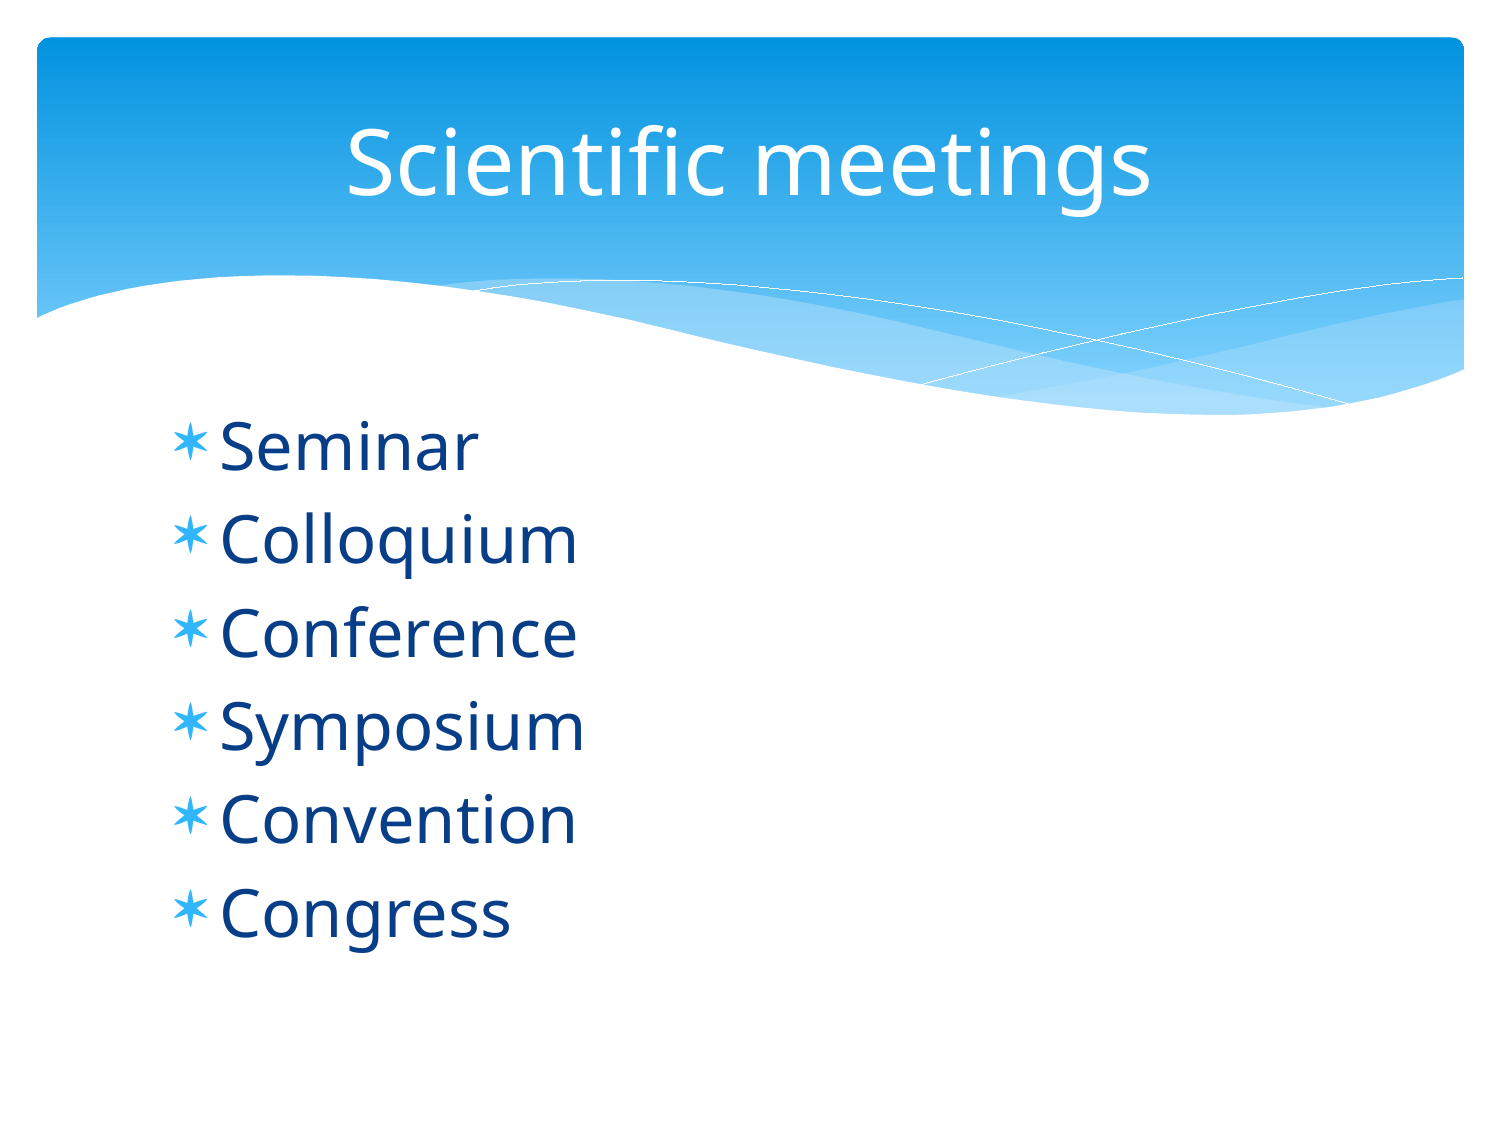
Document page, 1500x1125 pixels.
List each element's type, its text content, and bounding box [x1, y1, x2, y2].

list Seminar Colloquium Conference Symposium Convention Congress [159, 302, 1359, 1005]
title Scientific meetings [75, 55, 1425, 261]
